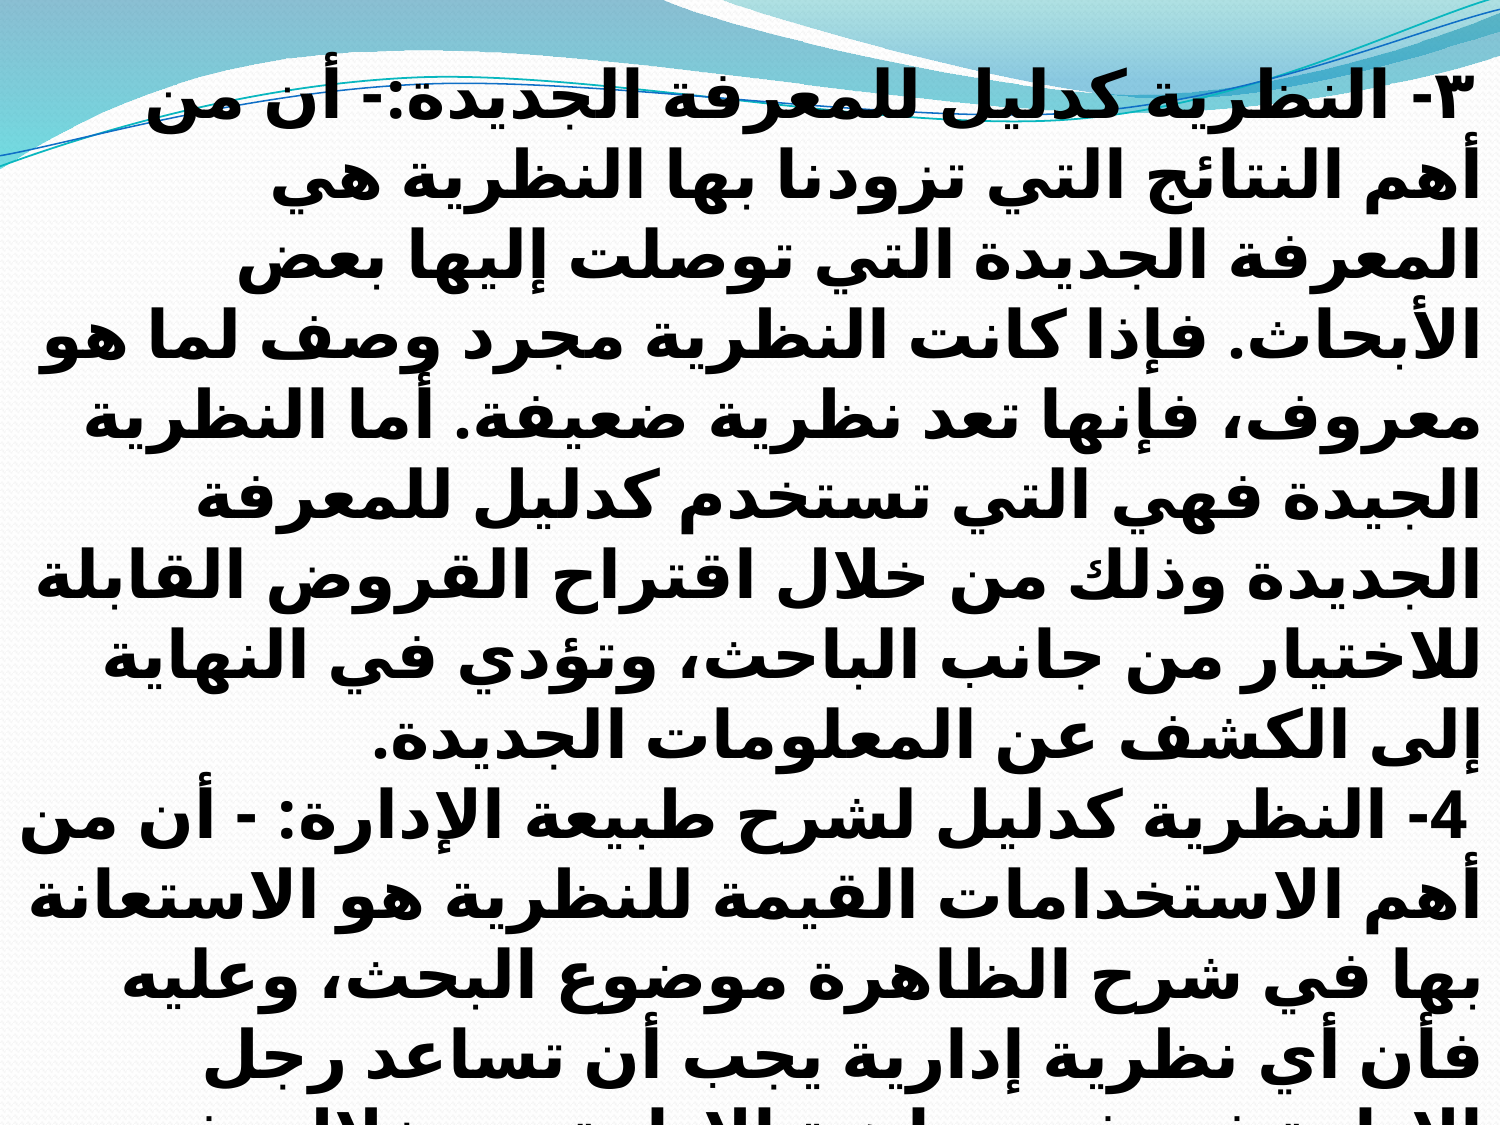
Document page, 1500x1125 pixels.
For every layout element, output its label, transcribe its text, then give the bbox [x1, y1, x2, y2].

text_box ۳- النظرية كدليل للمعرفة الجديدة:- أن من أهم النتائج التي تزودنا بها النظرية هي المعرفة الجديدة التي توصلت إليها بعض الأبحاث. فإذا كانت النظرية مجرد وصف لما هو معروف، فإنها تعد نظرية ضعيفة. أما النظرية الجيدة فهي التي تستخدم كدليل للمعرفة الجديدة وذلك من خلال اقتراح القروض القابلة للاختيار من جانب الباحث، وتؤدي في النهاية إلى الكشف عن المعلومات الجديدة. 4- النظرية كدليل لشرح طبيعة الإدارة: - أن من أهم الاستخدامات القيمة للنظرية هو الاستعانة بها في شرح الظاهرة موضوع البحث، وعليه فأن أي نظرية إدارية يجب أن تساعد رجل الإدارة في فهم ماهية الإدارة من خلال تفسير طبيعة المواقف الإدارية وتسليط الضوء عليها . [0, 0, 1500, 1125]
